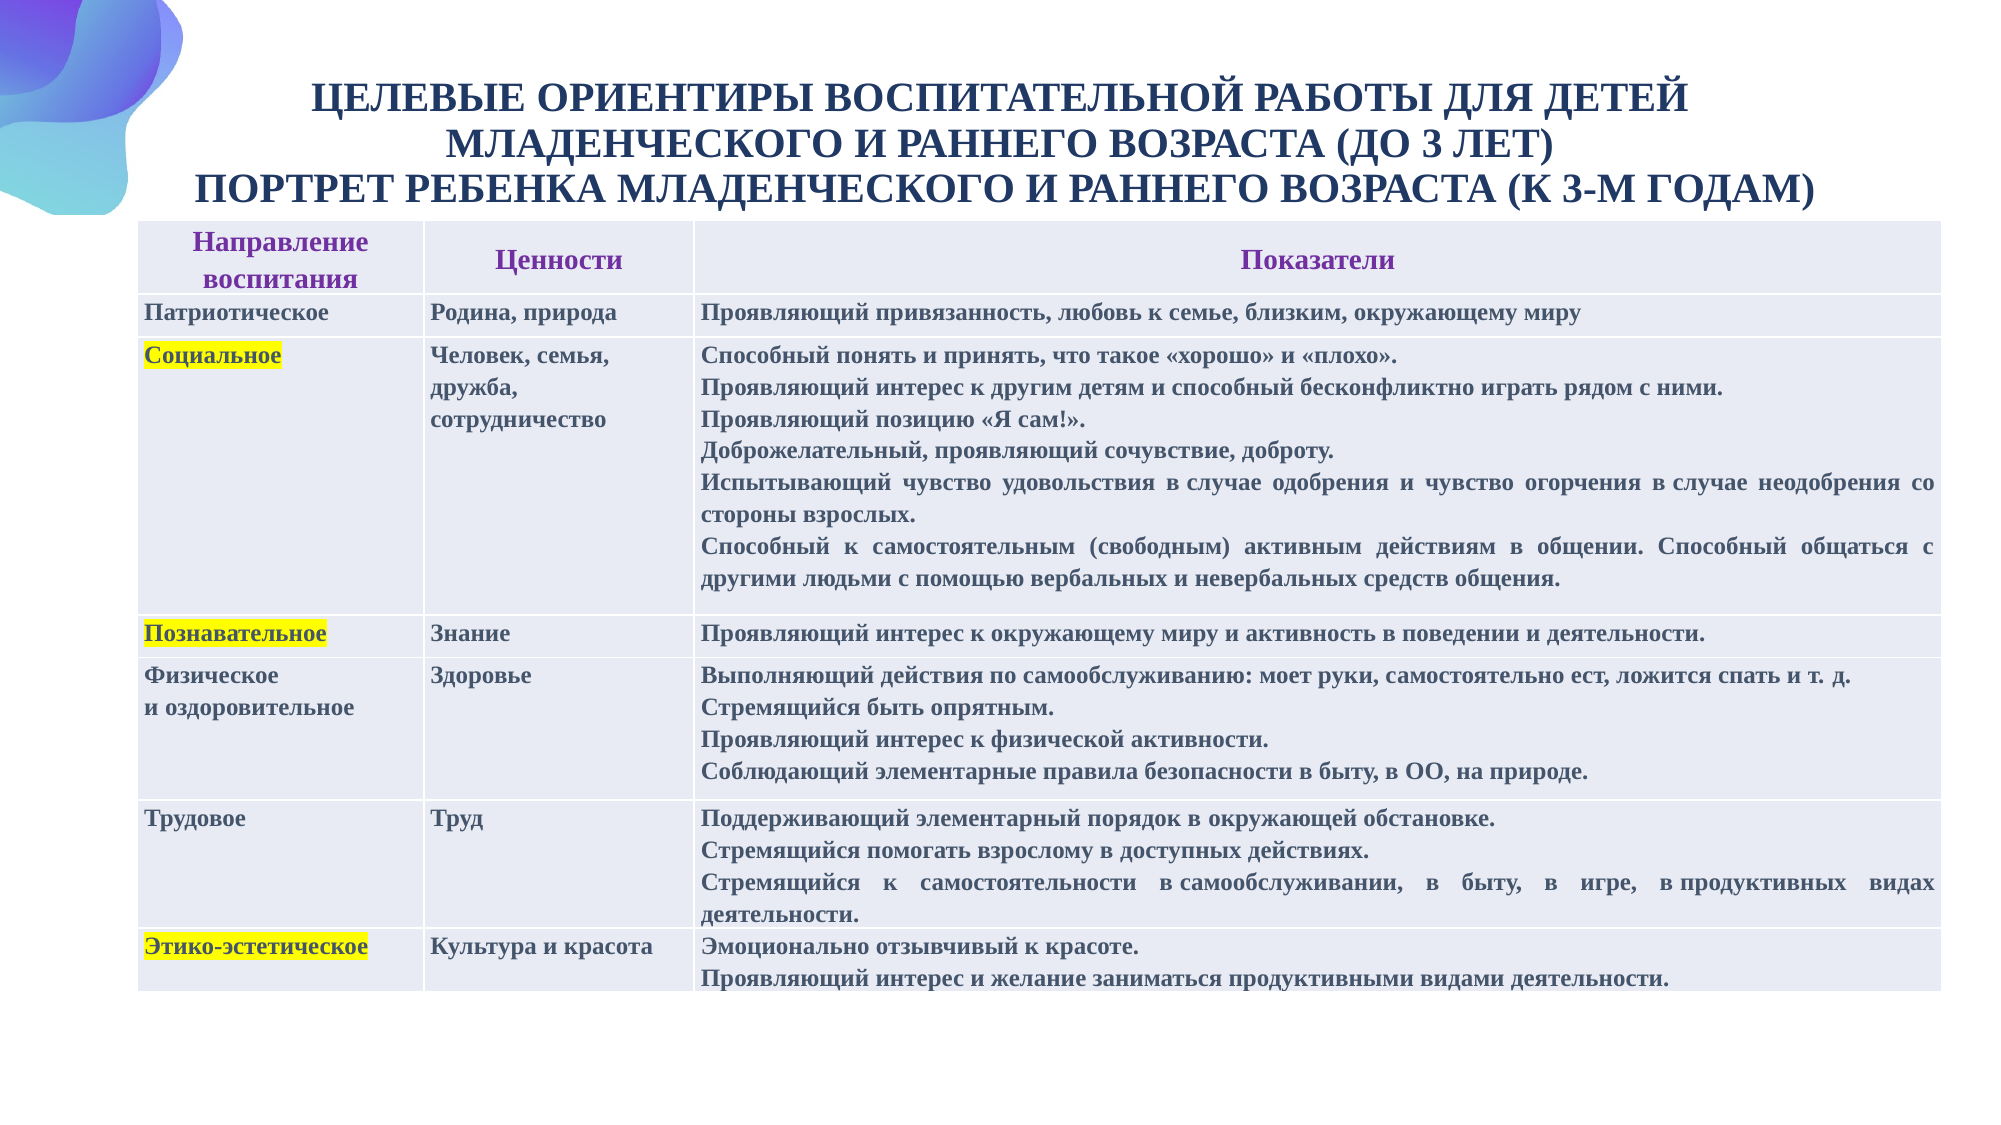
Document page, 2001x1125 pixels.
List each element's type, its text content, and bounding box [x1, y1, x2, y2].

table_cell Выполняющий действия по самообслуживанию: моет руки, самостоятельно ест, ложится спать и т. д. Стремящийся быть опрятным. Проявляющий интерес к физической активности. Соблюдающий элементарные правила безопасности в быту, в ОО, на природе. [695, 658, 1941, 799]
table_cell Здоровье [425, 658, 693, 799]
table_cell Поддерживающий элементарный порядок в окружающей обстановке. Стремящийся помогать взрослому в доступных действиях. Стремящийся к самостоятельности в самообслуживании, в быту, в игре, в продуктивных видах деятельности. [695, 801, 1941, 927]
table_cell Родина, природа [425, 295, 693, 336]
table_cell Проявляющий интерес к окружающему миру и активность в поведении и деятельности. [695, 616, 1941, 657]
table_cell Культура и красота [425, 929, 693, 991]
table_cell Способный понять и принять, что такое «хорошо» и «плохо». Проявляющий интерес к другим детям и способный бесконфликтно играть рядом с ними. Проявляющий позицию «Я сам!». Доброжелательный, проявляющий сочувствие, доброту. Испытывающий чувство удовольствия в случае одобрения и чувство огорчения в случае неодобрения со стороны взрослых. Способный к самостоятельным (свободным) активным действиям в общении. Способный общаться с другими людьми с помощью вербальных и невербальных средств общения. [695, 338, 1941, 614]
table_header Показатели [695, 221, 1941, 293]
table_cell Трудовое [138, 801, 423, 927]
table_cell Этико-эстетическое [138, 929, 423, 991]
table_cell Знание [425, 616, 693, 657]
table_cell Человек, семья, дружба, сотрудничество [425, 338, 693, 614]
table_header Ценности [425, 221, 693, 293]
table_cell Познавательное [138, 616, 423, 657]
table_cell Эмоционально отзывчивый к красоте. Проявляющий интерес и желание заниматься продуктивными видами деятельности. [695, 929, 1941, 991]
picture [0, 0, 189, 218]
table_header Направление воспитания [138, 221, 423, 293]
table_cell Труд [425, 801, 693, 927]
table_cell Проявляющий привязанность, любовь к семье, близким, окружающему миру [695, 295, 1941, 336]
table_cell Физическое и оздоровительное [138, 658, 423, 799]
title ЦЕЛЕВЫЕ ОРИЕНТИРЫ ВОСПИТАТЕЛЬНОЙ РАБОТЫ ДЛЯ ДЕТЕЙ МЛАДЕНЧЕСКОГО И РАННЕГО ВОЗРАСТА (ДО 3 ЛЕТ) ПОРТРЕТ РЕБЕНКА МЛАДЕНЧЕСКОГО И РАННЕГО ВОЗРАСТА (К 3-М ГОДАМ) [137, 59, 1863, 219]
table_cell Патриотическое [138, 295, 423, 336]
table_cell Социальное [138, 338, 423, 614]
